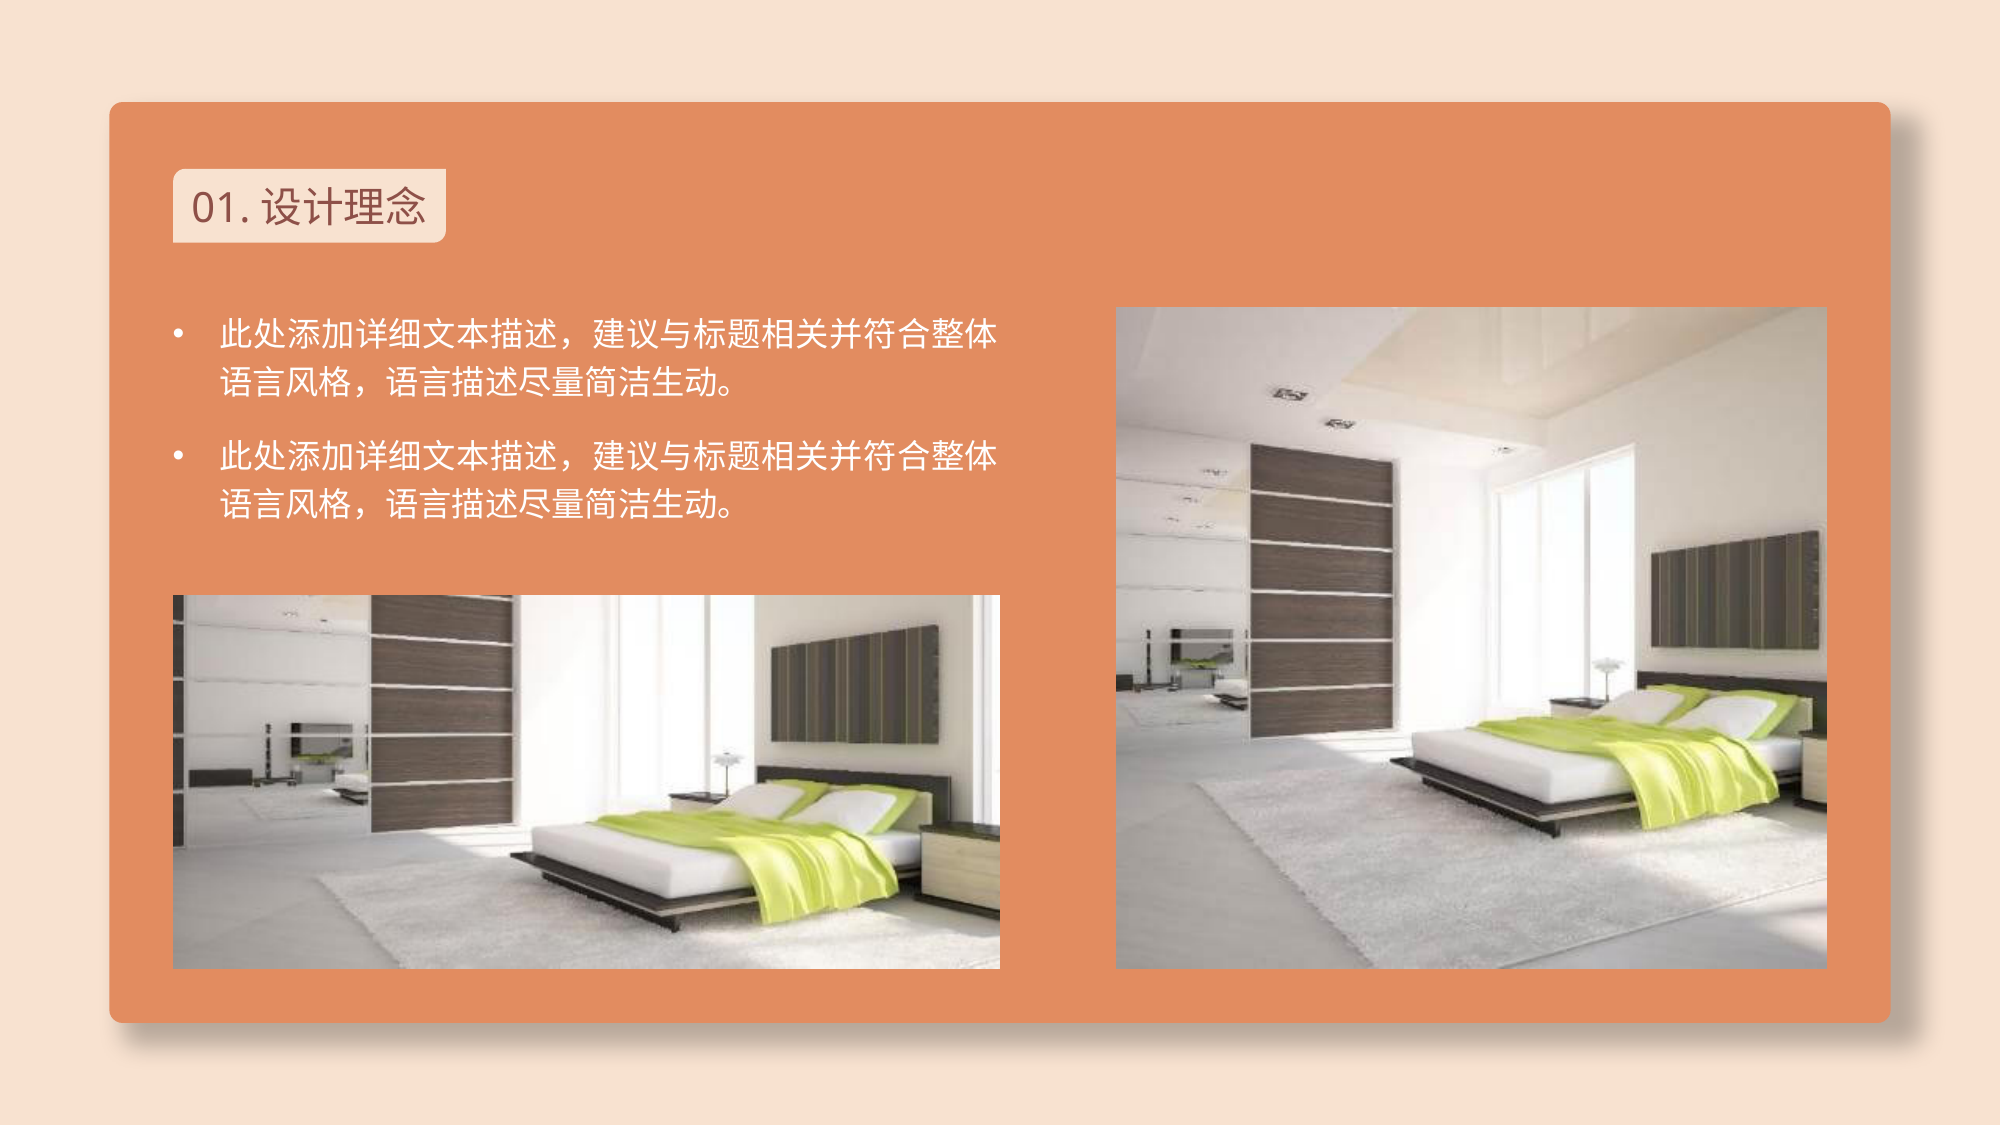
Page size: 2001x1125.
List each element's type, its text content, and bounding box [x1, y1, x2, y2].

text_box 此处添加详细文本描述，建议与标题相关并符合整体语言风格，语言描述尽量简洁生动。 [172, 427, 1000, 523]
text_box 此处添加详细文本描述，建议与标题相关并符合整体语言风格，语言描述尽量简洁生动。 [172, 305, 1000, 401]
list 01.设计理念 [173, 168, 446, 243]
picture [173, 595, 1000, 969]
picture [1116, 307, 1827, 969]
